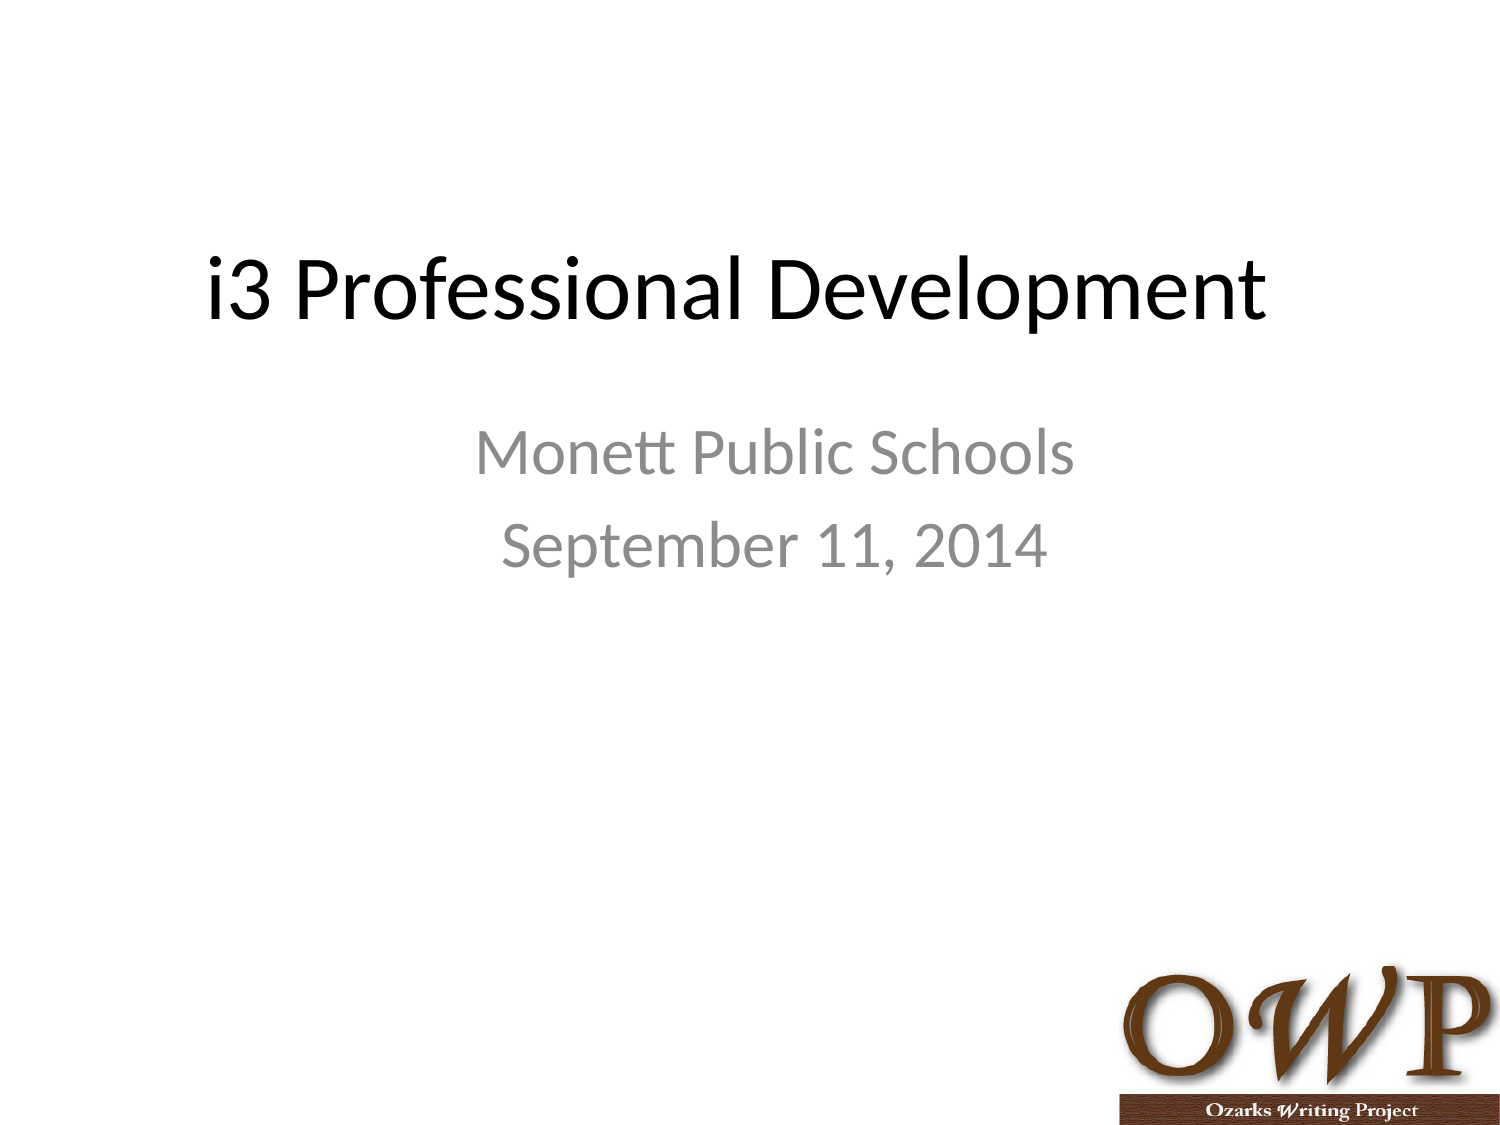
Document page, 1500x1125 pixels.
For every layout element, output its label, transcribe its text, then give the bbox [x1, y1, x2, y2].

title i3 Professional Development [99, 162, 1376, 404]
picture [1119, 957, 1500, 1125]
subtitle Monett Public Schools September 11, 2014 [249, 399, 1301, 688]
